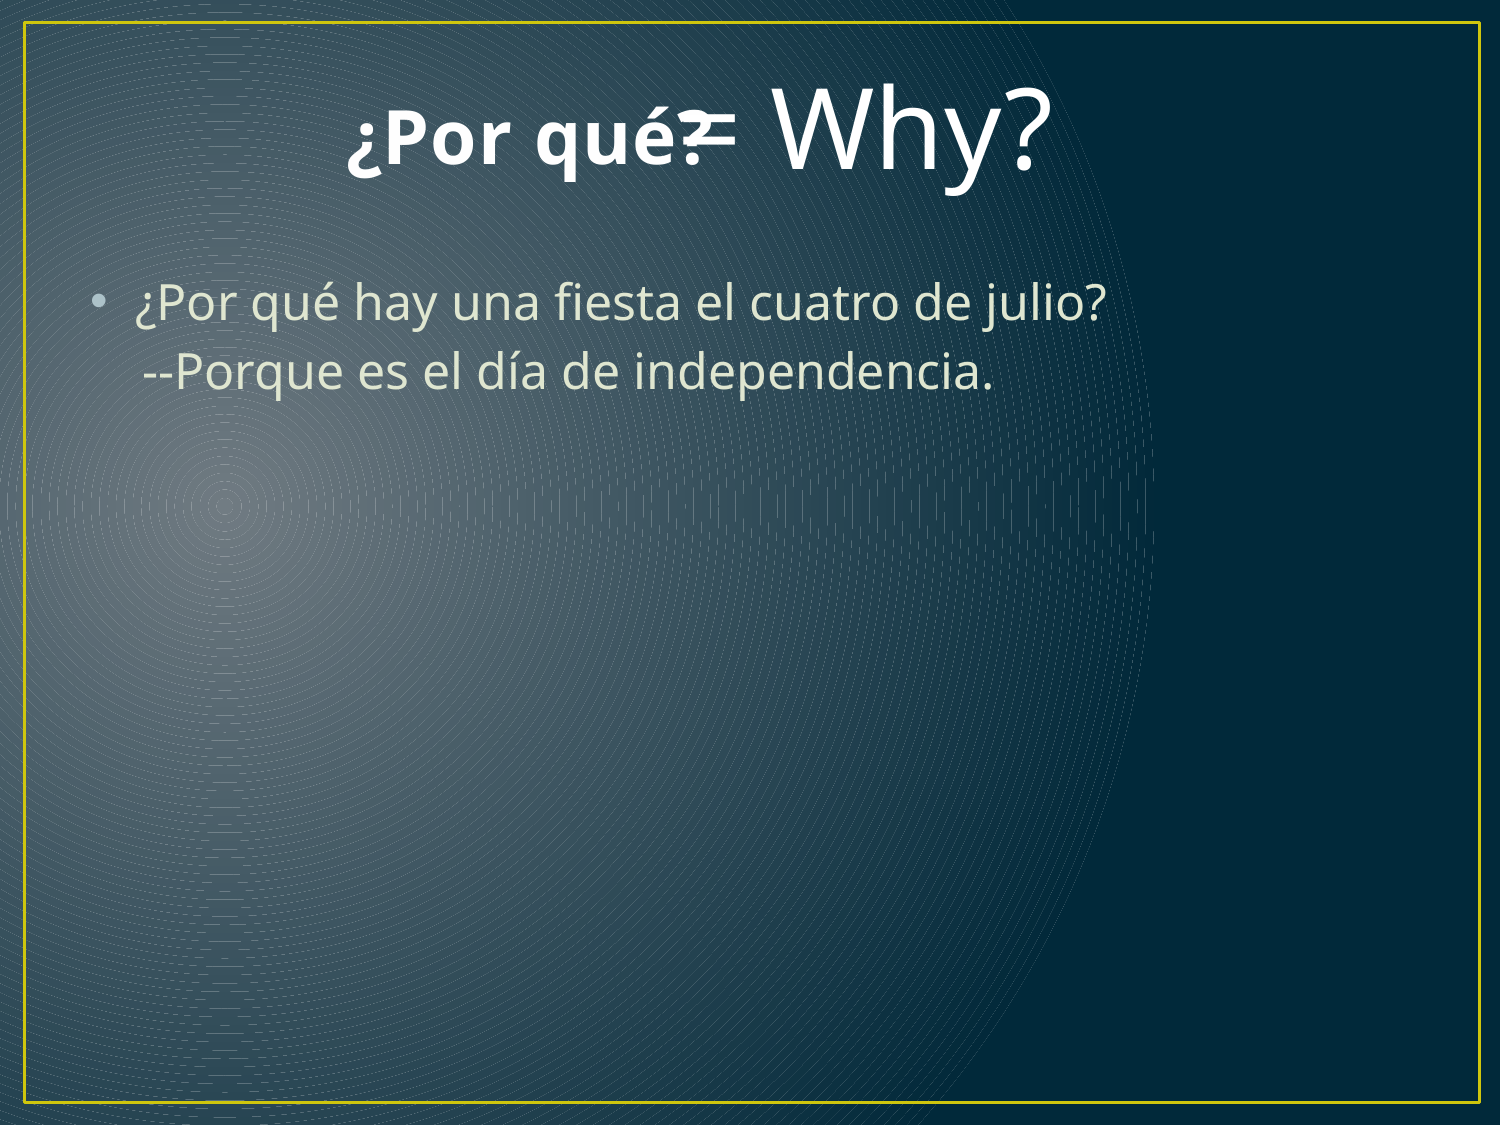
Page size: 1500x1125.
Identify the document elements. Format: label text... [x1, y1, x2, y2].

title ¿Por qué? [331, 0, 1500, 188]
list ¿Por qué hay una fiesta el cuatro de julio? --Porque es el día de independencia. [75, 262, 1425, 1005]
text_box = Why? [662, 49, 1350, 200]
